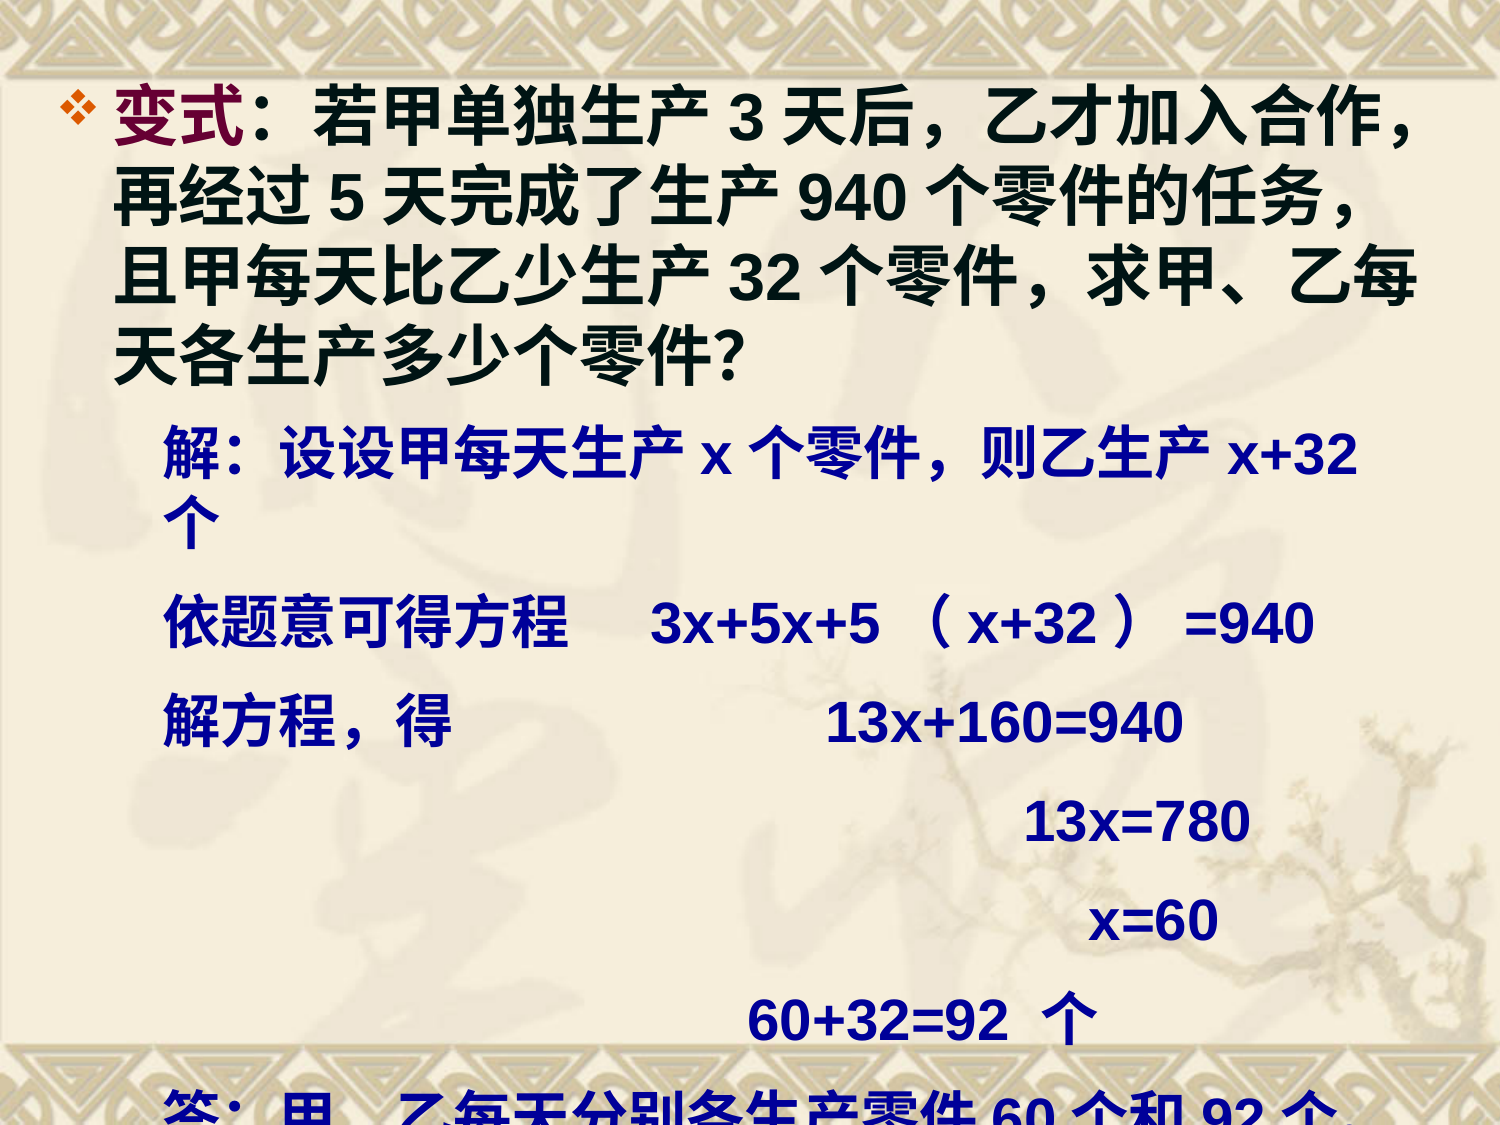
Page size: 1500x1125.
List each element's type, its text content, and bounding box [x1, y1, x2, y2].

text_box 解：设设甲每天生产x个零件，则乙生产x+32个 依题意可得方程 3x+5x+5（x+32）=940 解方程，得 13x+160=940 13x=780 x=60 60+32=92 个 答：甲、乙每天分别各生产零件60个和92个。 [147, 408, 1400, 1125]
list 变式：若甲单独生产3天后，乙才加入合作，再经过5天完成了生产940个零件的任务，且甲每天比乙少生产32个零件，求甲、乙每天各生产多少个零件？ [40, 66, 1443, 755]
picture [0, 0, 1500, 1125]
